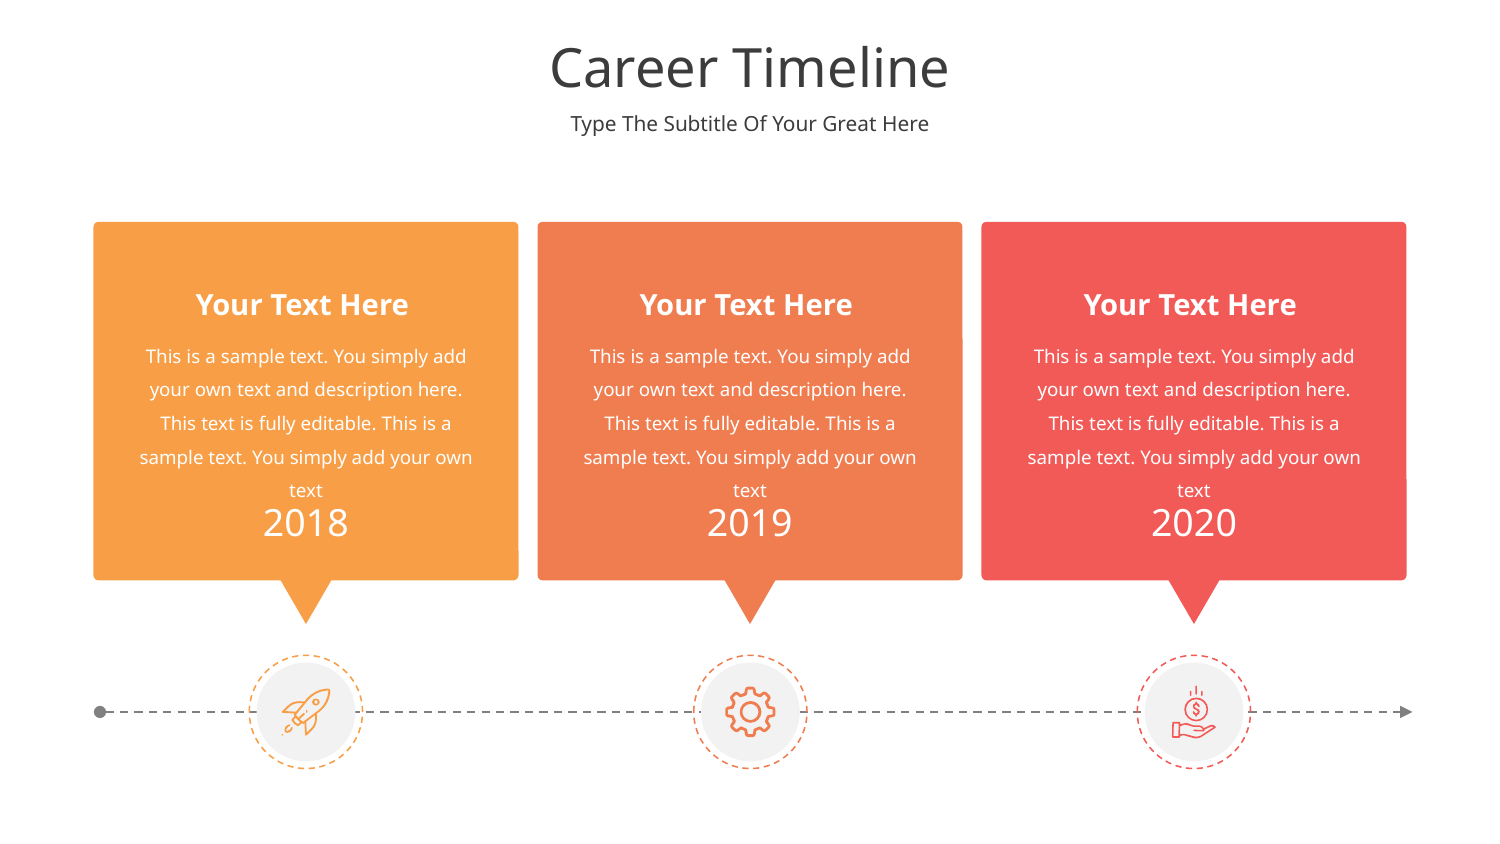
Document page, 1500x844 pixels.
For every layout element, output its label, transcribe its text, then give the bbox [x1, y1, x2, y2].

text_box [93, 221, 519, 625]
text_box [724, 686, 776, 738]
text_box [537, 221, 963, 625]
text_box [1137, 720, 1253, 771]
text_box [1135, 653, 1253, 711]
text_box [281, 688, 331, 736]
list Type The Subtitle Of Your Great Here [63, 108, 1437, 138]
title Career Timeline [63, 25, 1437, 107]
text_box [981, 221, 1407, 625]
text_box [1171, 685, 1217, 739]
text_box [249, 720, 365, 771]
text_box [694, 720, 809, 771]
text_box [247, 653, 365, 711]
text_box [691, 653, 810, 711]
